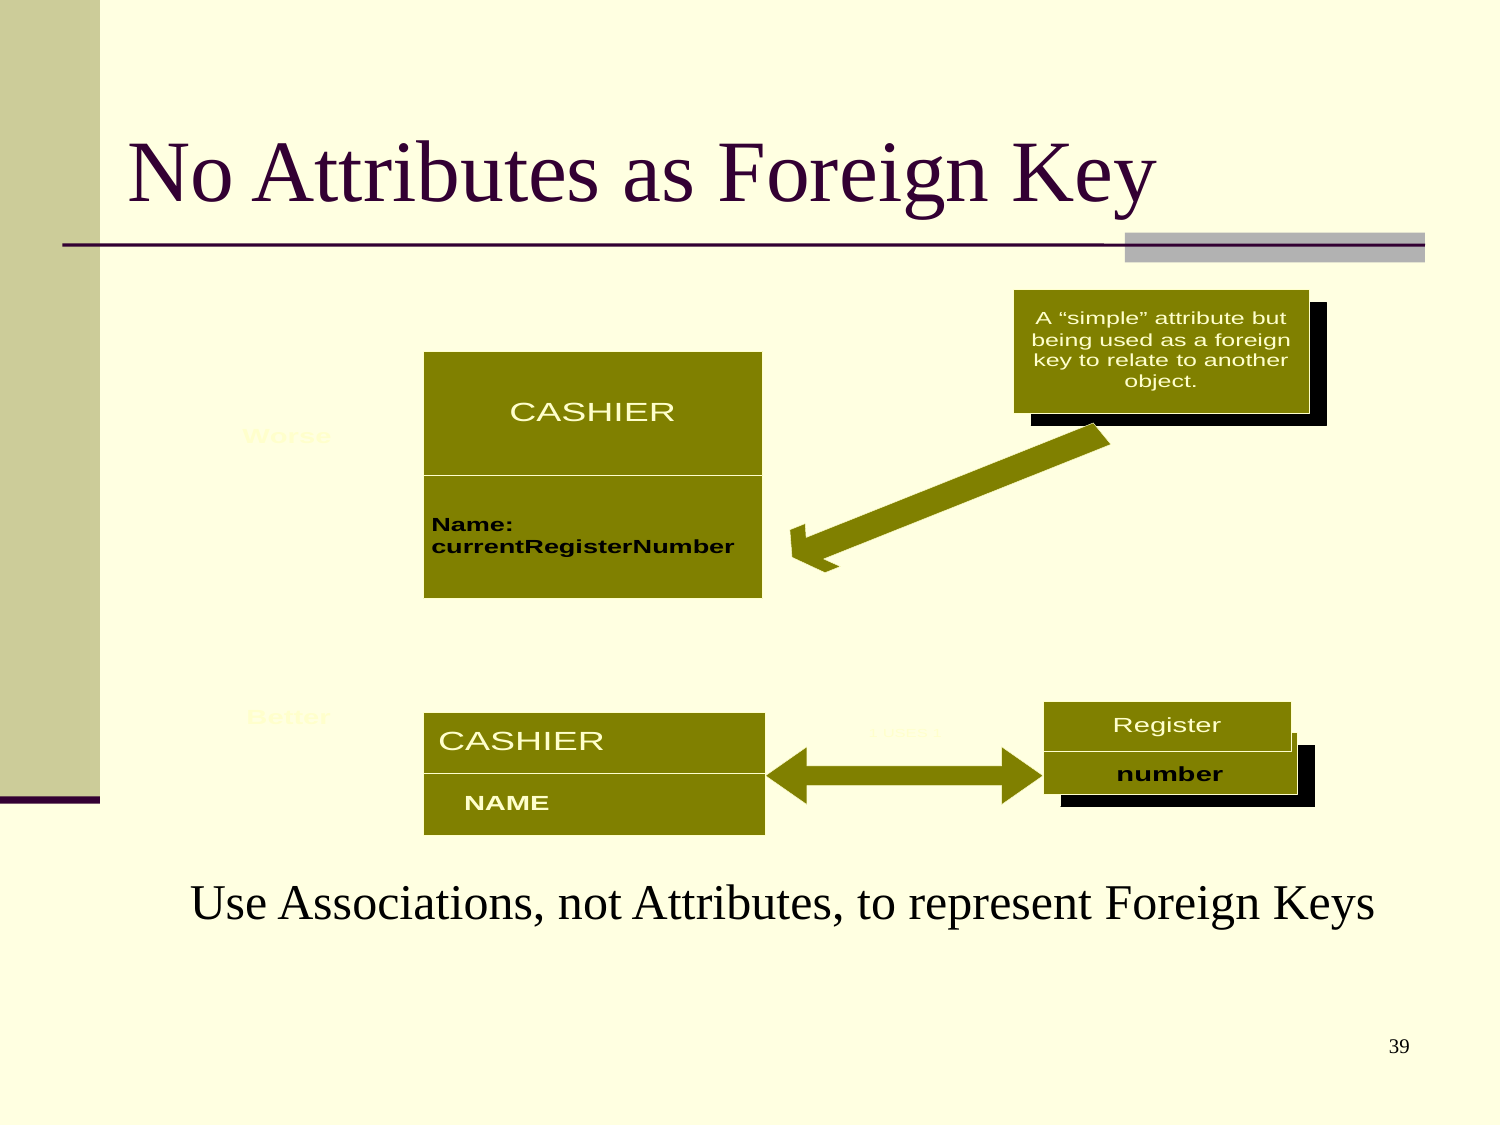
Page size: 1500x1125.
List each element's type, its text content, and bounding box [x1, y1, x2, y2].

slide_number 39 [1112, 1024, 1426, 1101]
title No Attributes as Foreign Key [112, 87, 1311, 246]
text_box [174, 287, 1330, 838]
text_box Use Associations, not Attributes, to represent Foreign Keys [174, 862, 1413, 938]
